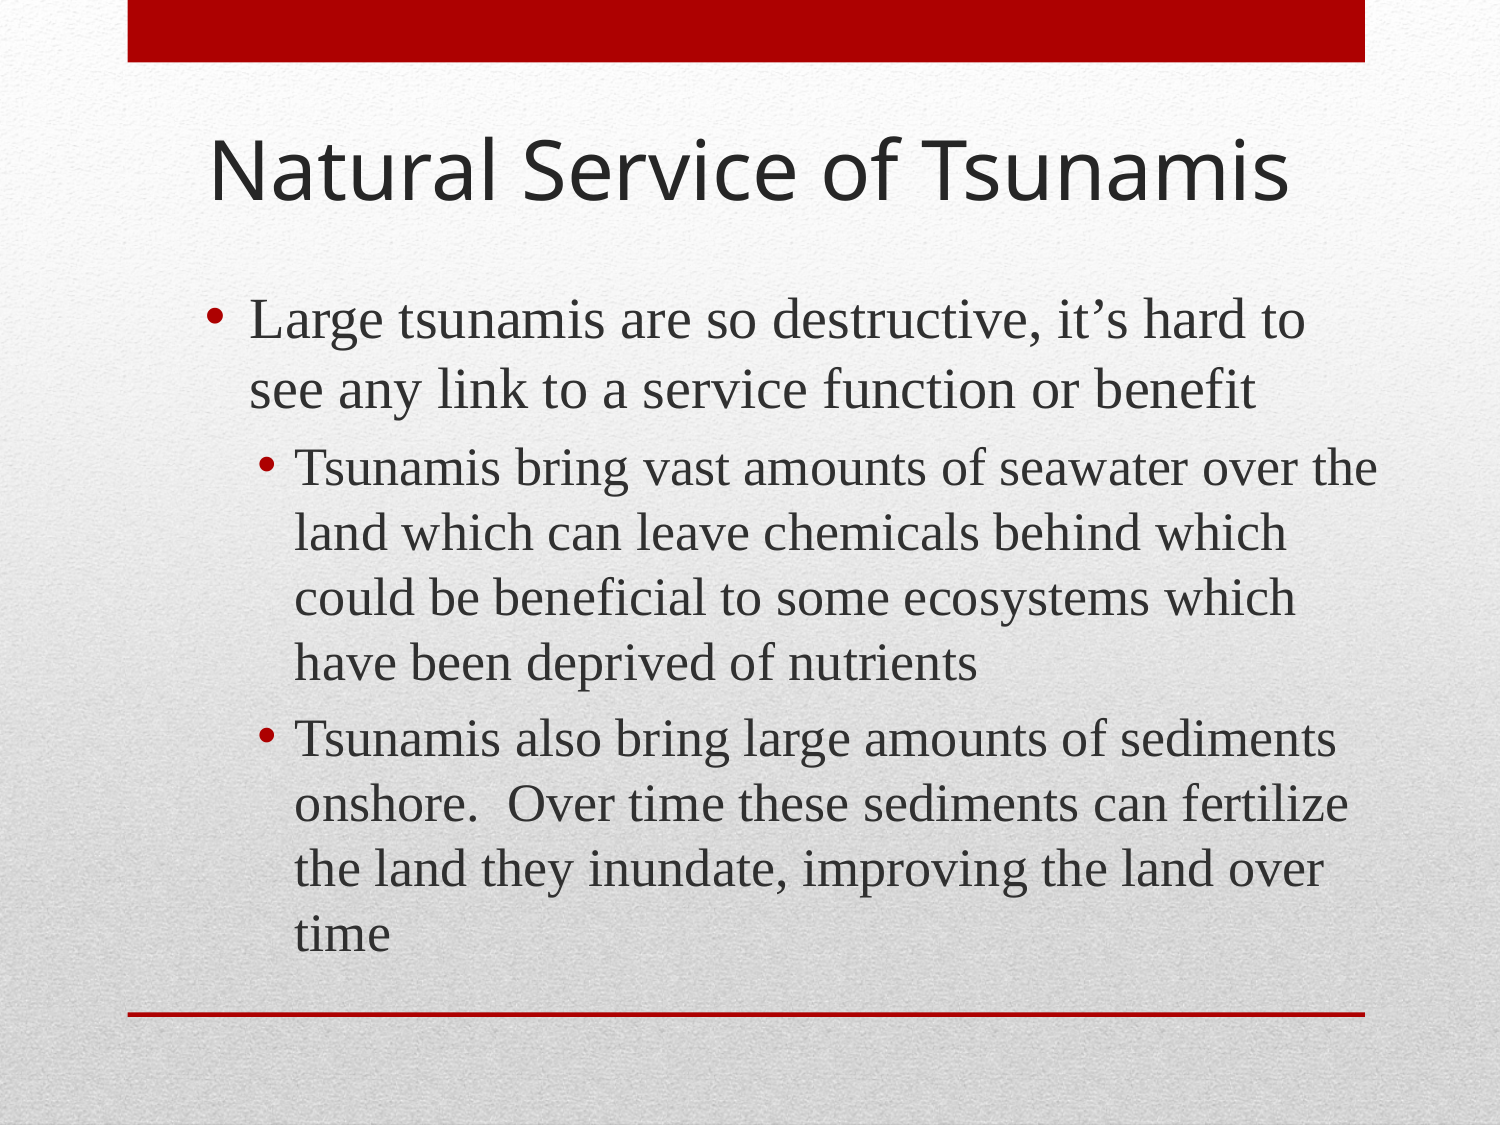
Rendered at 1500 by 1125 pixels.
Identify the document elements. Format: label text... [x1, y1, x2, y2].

title Natural Service of Tsunamis [50, 37, 1450, 225]
list Large tsunamis are so destructive, it’s hard to see any link to a service function or benefit Tsunamis bring vast amounts of seawater over the land which can leave chemicals behind which could be beneficial to some ecosystems which have been deprived of nutrients Tsunamis also bring large amounts of sediments onshore. Over time these sediments can fertilize the land they inundate, improving the land over time [137, 249, 1400, 994]
